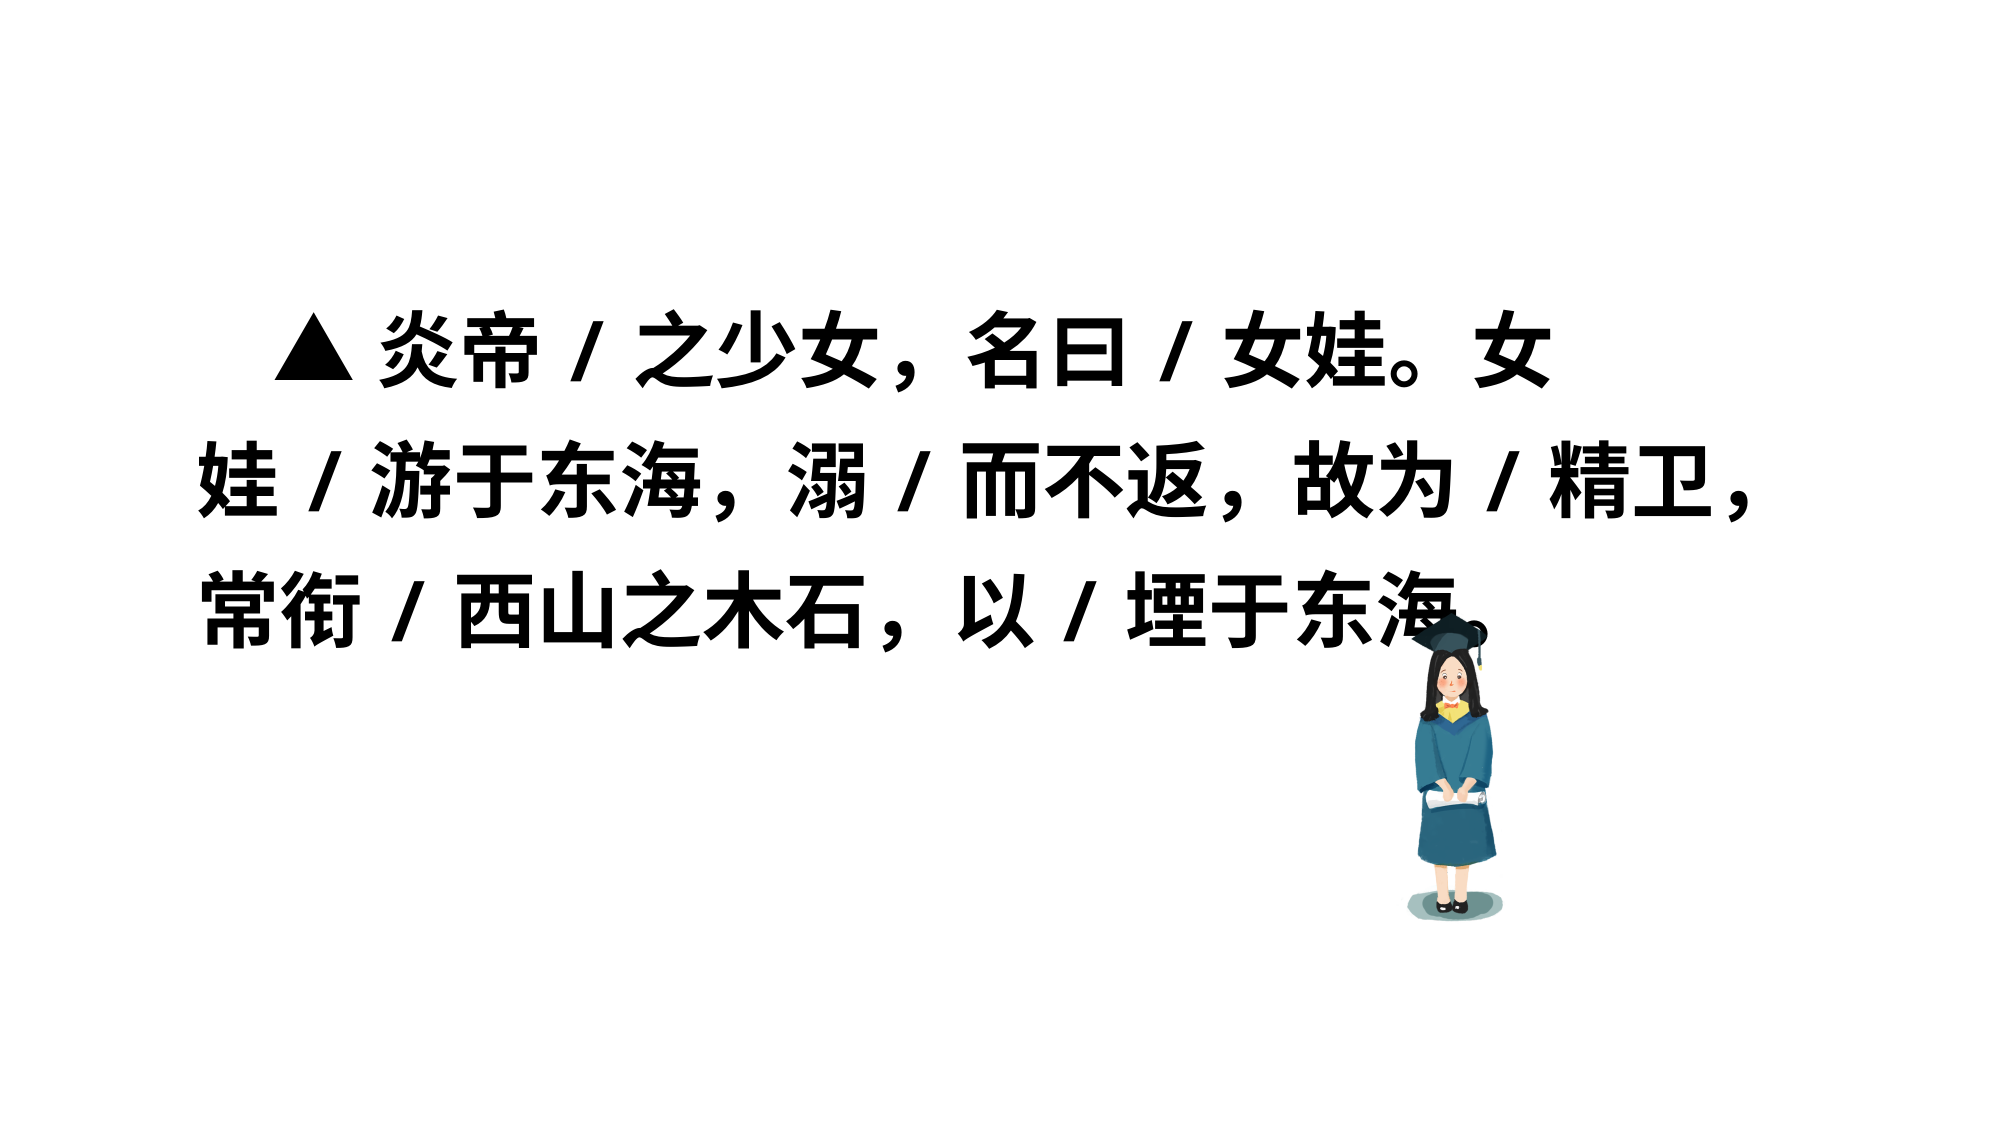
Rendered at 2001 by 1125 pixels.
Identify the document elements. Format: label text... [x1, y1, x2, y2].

picture [1282, 503, 1636, 1048]
text_box ▲炎帝/之少女，名曰/女娃。女娃/游于东海，溺/而不返，故为/精卫，常衔/西山之木石，以/堙于东海。 [182, 260, 1818, 666]
